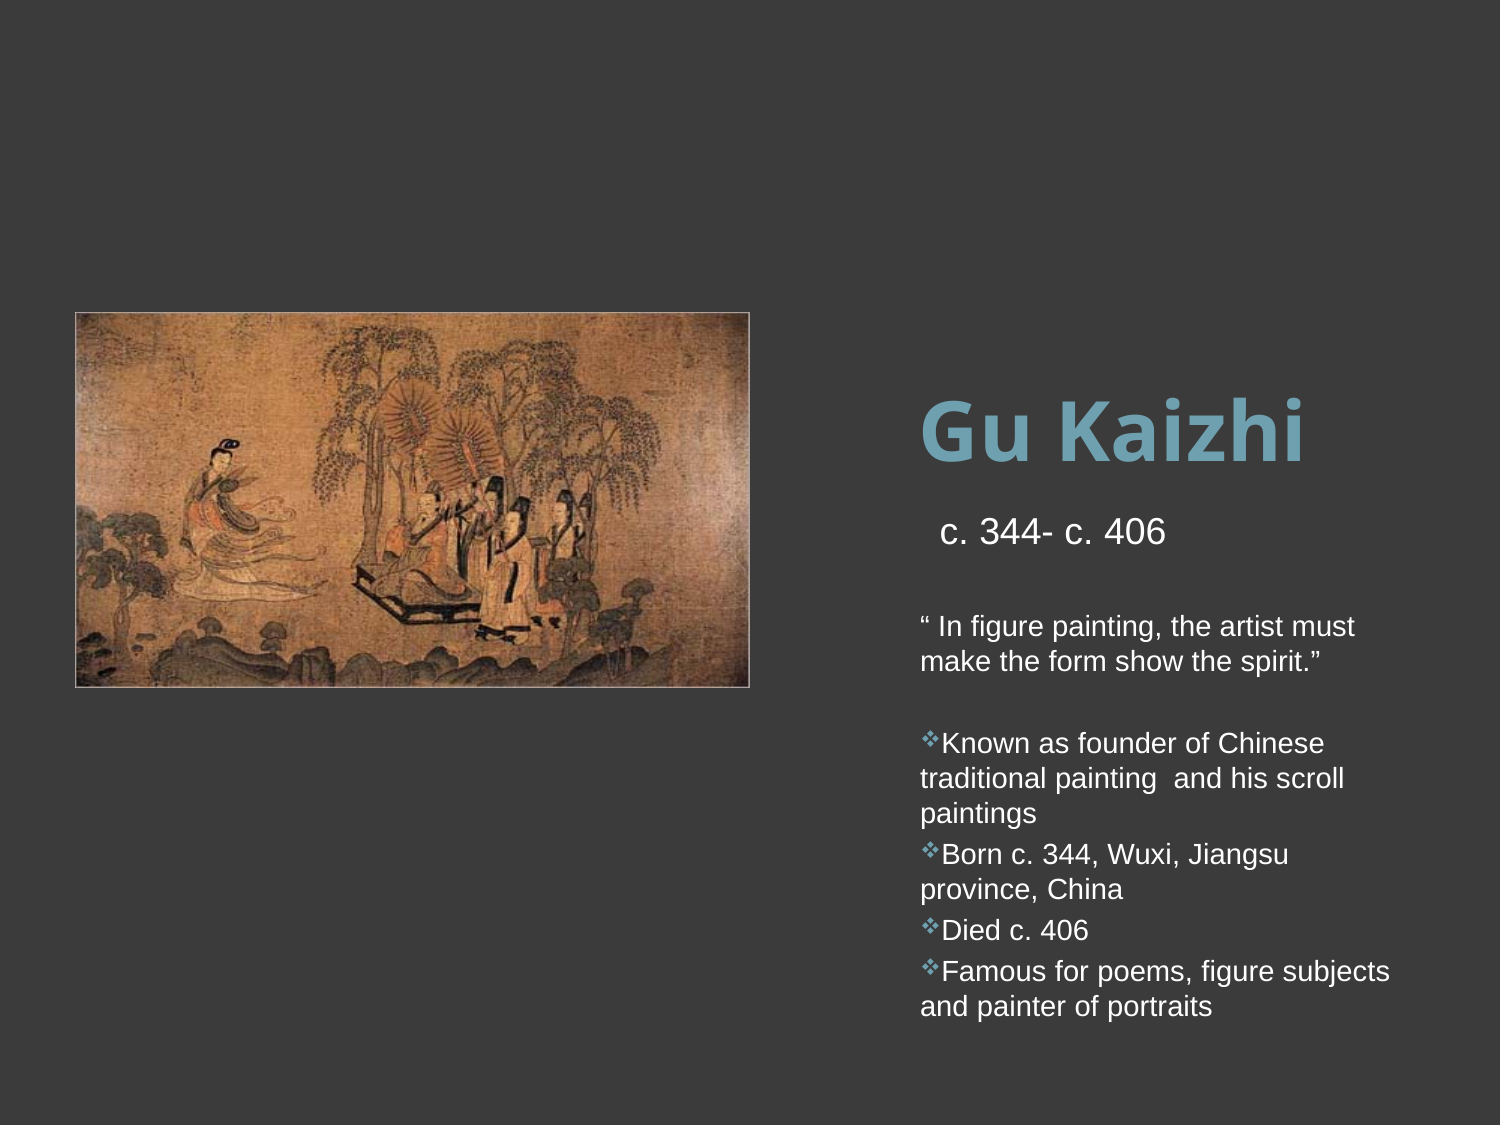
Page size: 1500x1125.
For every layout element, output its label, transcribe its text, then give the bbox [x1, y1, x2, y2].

list “ In figure painting, the artist must make the form show the spirit.” Known as founder of Chinese traditional painting and his scroll paintings Born c. 344, Wuxi, Jiangsu province, China Died c. 406 Famous for poems, figure subjects and painter of portraits [912, 600, 1414, 1037]
title Gu Kaizhi [911, 279, 1413, 486]
picture [74, 312, 751, 688]
text_box c. 344- c. 406 [924, 499, 1238, 560]
